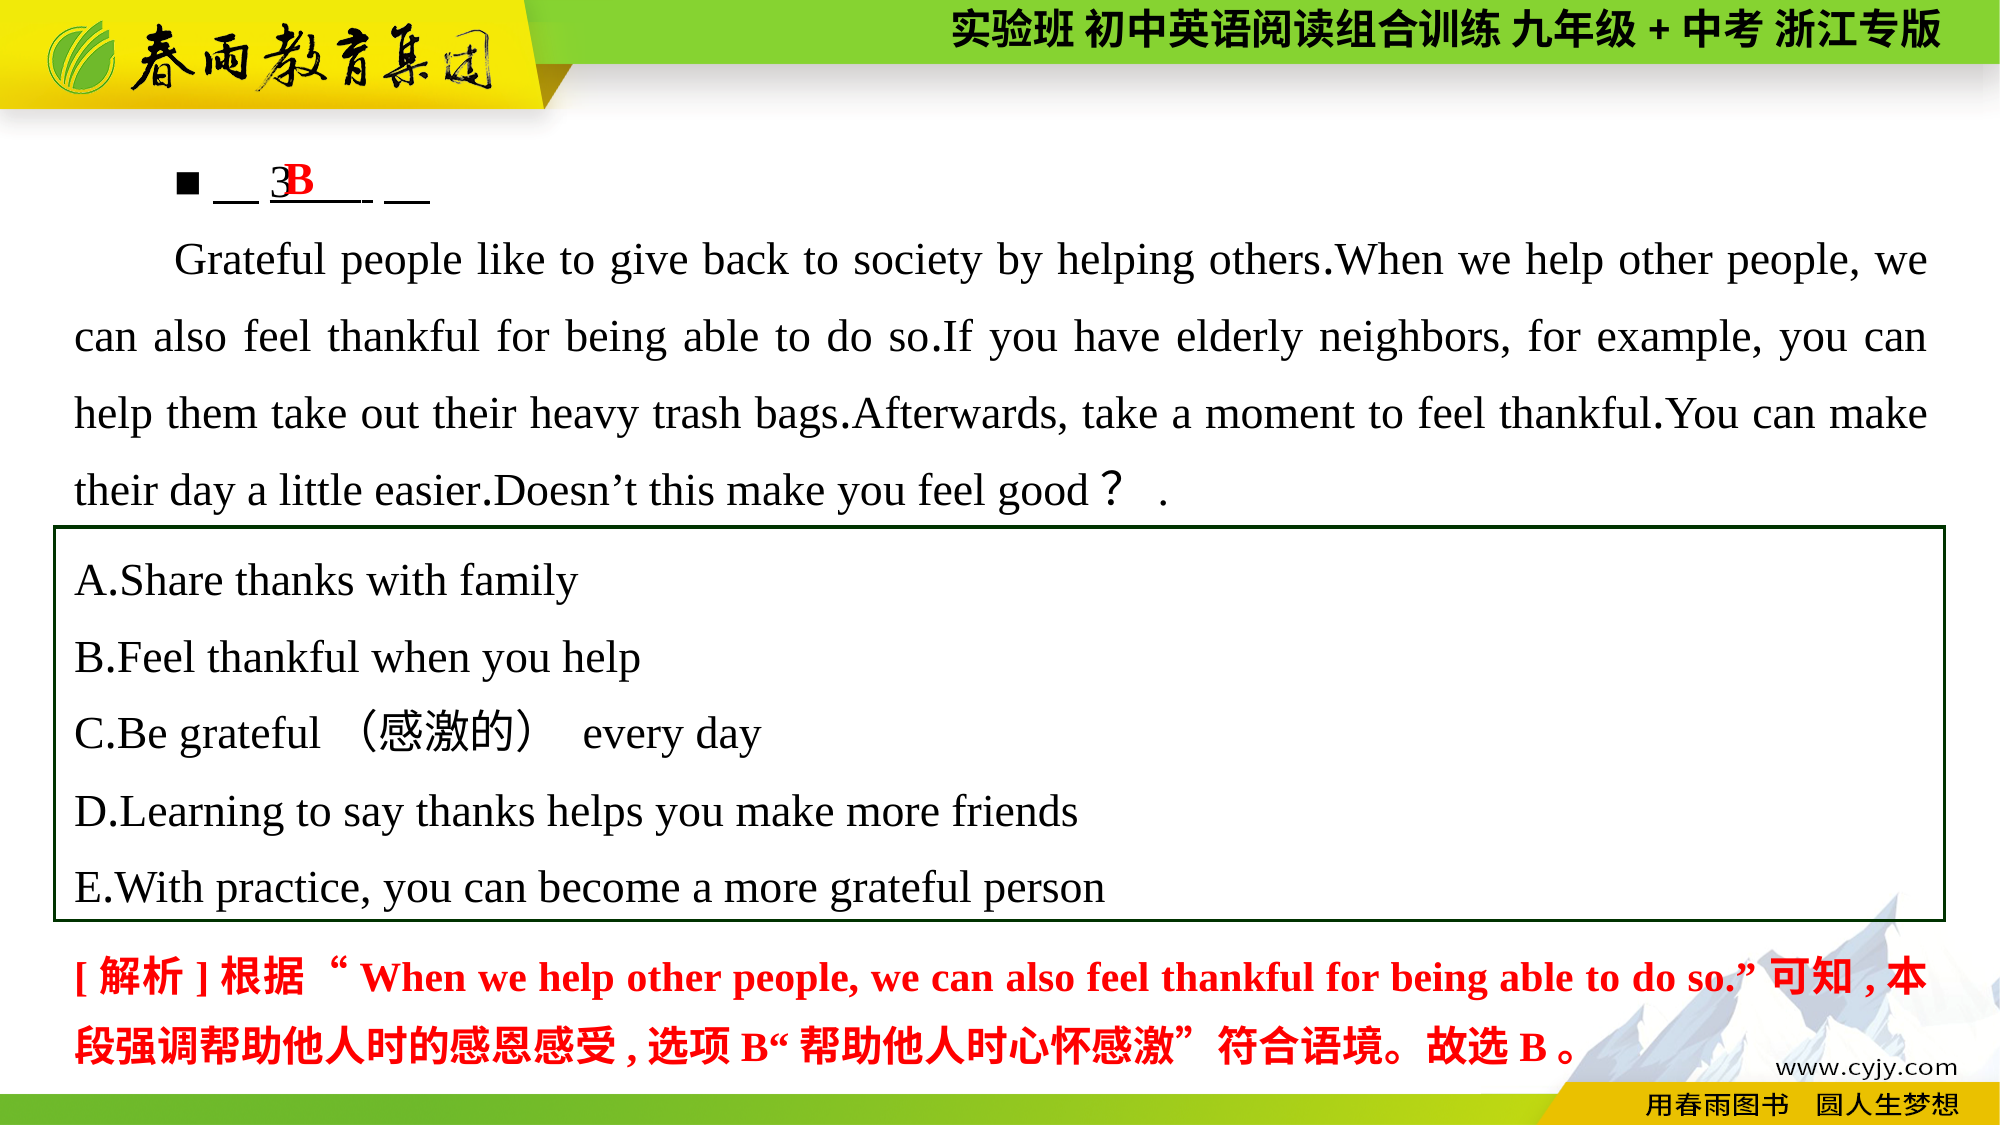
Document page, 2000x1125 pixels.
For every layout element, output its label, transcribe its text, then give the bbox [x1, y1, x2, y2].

text_box B [269, 119, 330, 211]
list ■ 3 . Grateful people like to give back to society by helping others.When we help other people, we can also feel thankful for being able to do so.If you have elderly neighbors, for example, you can help them take out their heavy trash bags.Afterwards, take a moment to feel thankful.You can make their day a little easier.Doesn’t this make you feel good？. [59, 122, 1944, 518]
text_box A.Share thanks with family B.Feel thankful when you help C.Be grateful（感激的） every day D.Learning to say thanks helps you make more friends E.With practice, you can become a more grateful person [59, 519, 1944, 527]
text_box [54, 527, 1945, 921]
picture [0, 0, 2000, 1125]
text_box [解析]根据“When we help other people, we can also feel thankful for being able to do so.”可知,本段强调帮助他人时的感恩感受,选项B“帮助他人时心怀感激”符合语境。故选B。 [59, 922, 1944, 1078]
